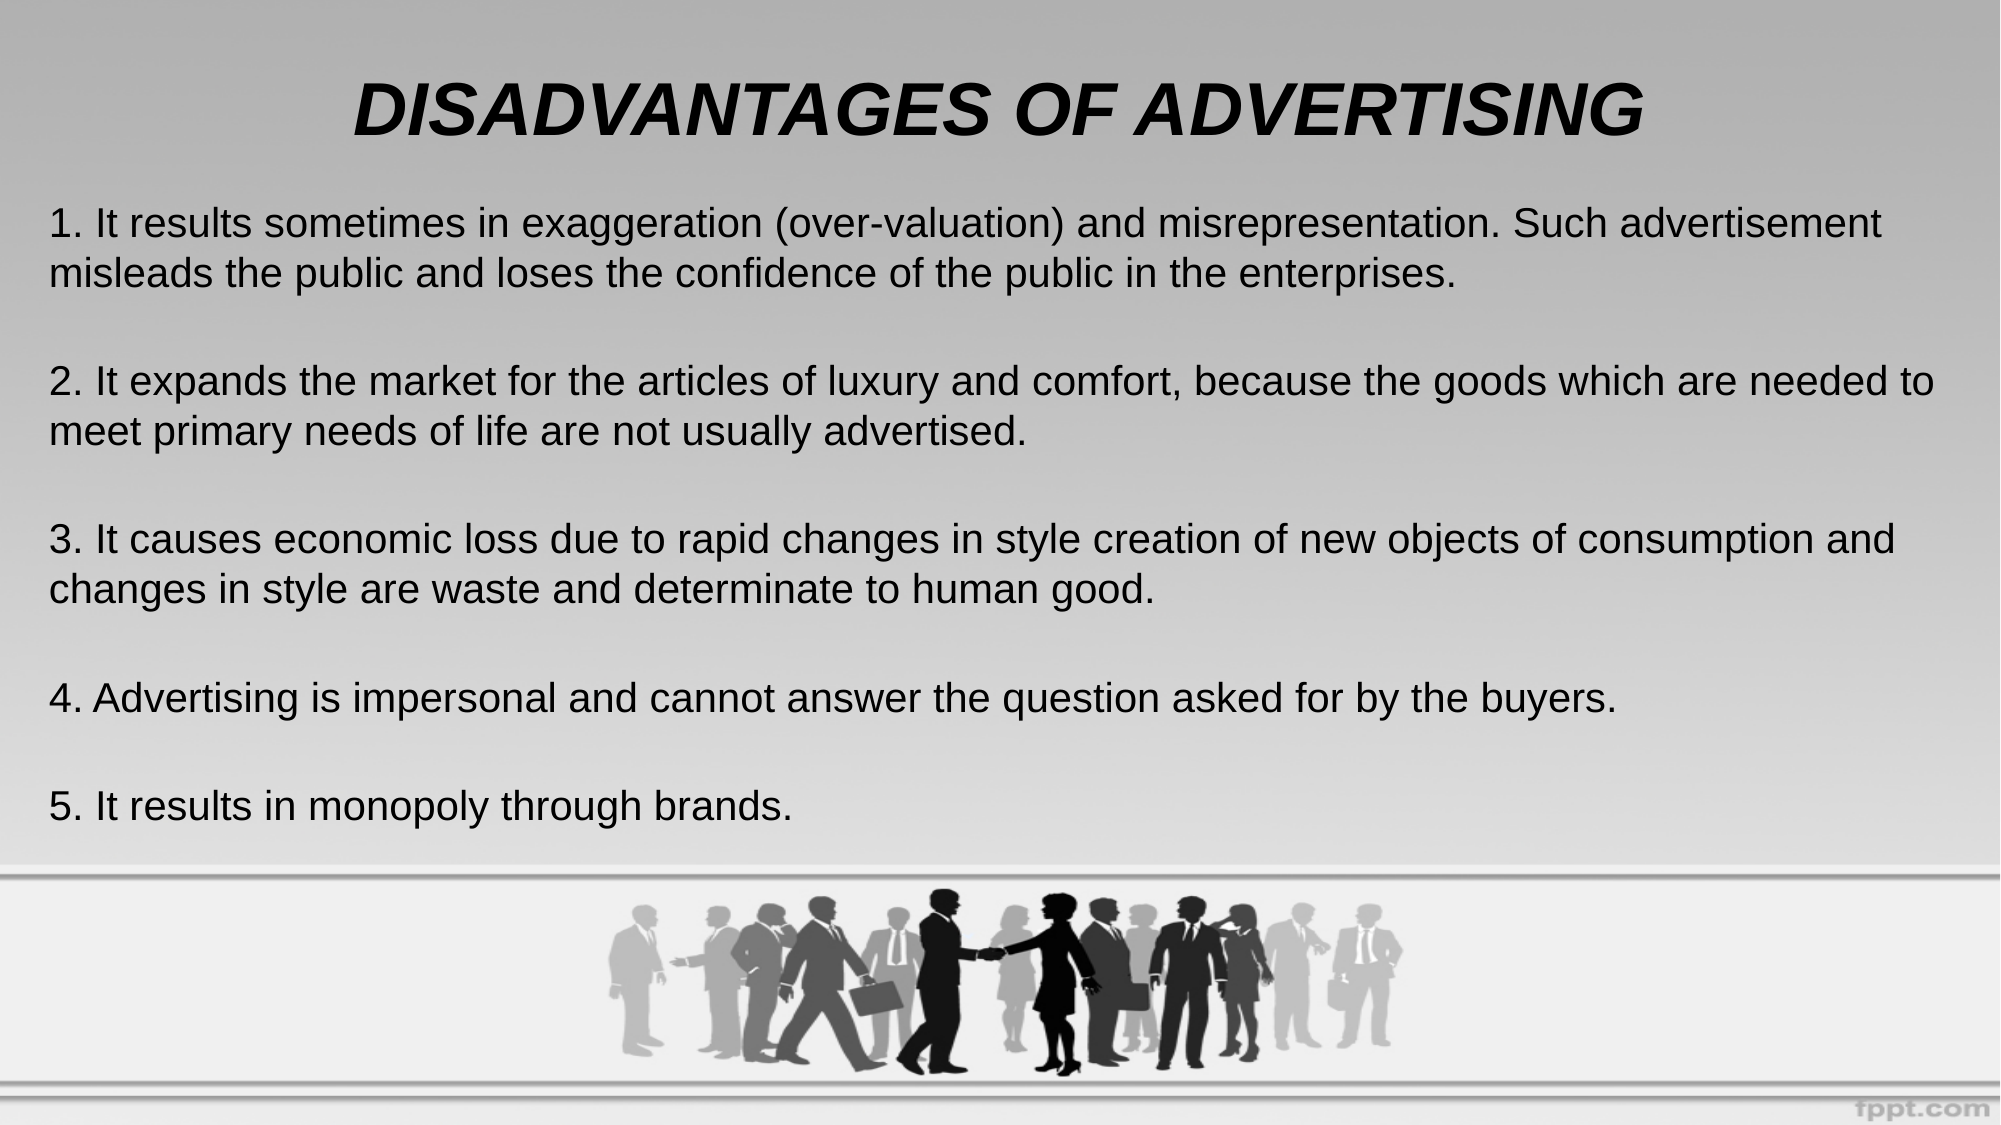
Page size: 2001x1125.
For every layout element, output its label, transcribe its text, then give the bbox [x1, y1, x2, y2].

list 1. It results sometimes in exaggeration (over-valuation) and misrepresentation. Such advertisement misleads the public and loses the confidence of the public in the enterprises. 2. It expands the market for the articles of luxury and comfort, because the goods which are needed to meet primary needs of life are not usually advertised. 3. It causes economic loss due to rapid changes in style creation of new objects of consumption and changes in style are waste and determinate to human good. 4. Advertising is impersonal and cannot answer the question asked for by the buyers. 5. It results in monopoly through brands. [33, 188, 2000, 1034]
title DISADVANTAGES OF ADVERTISING [99, 45, 1900, 165]
picture [0, 0, 2001, 1125]
